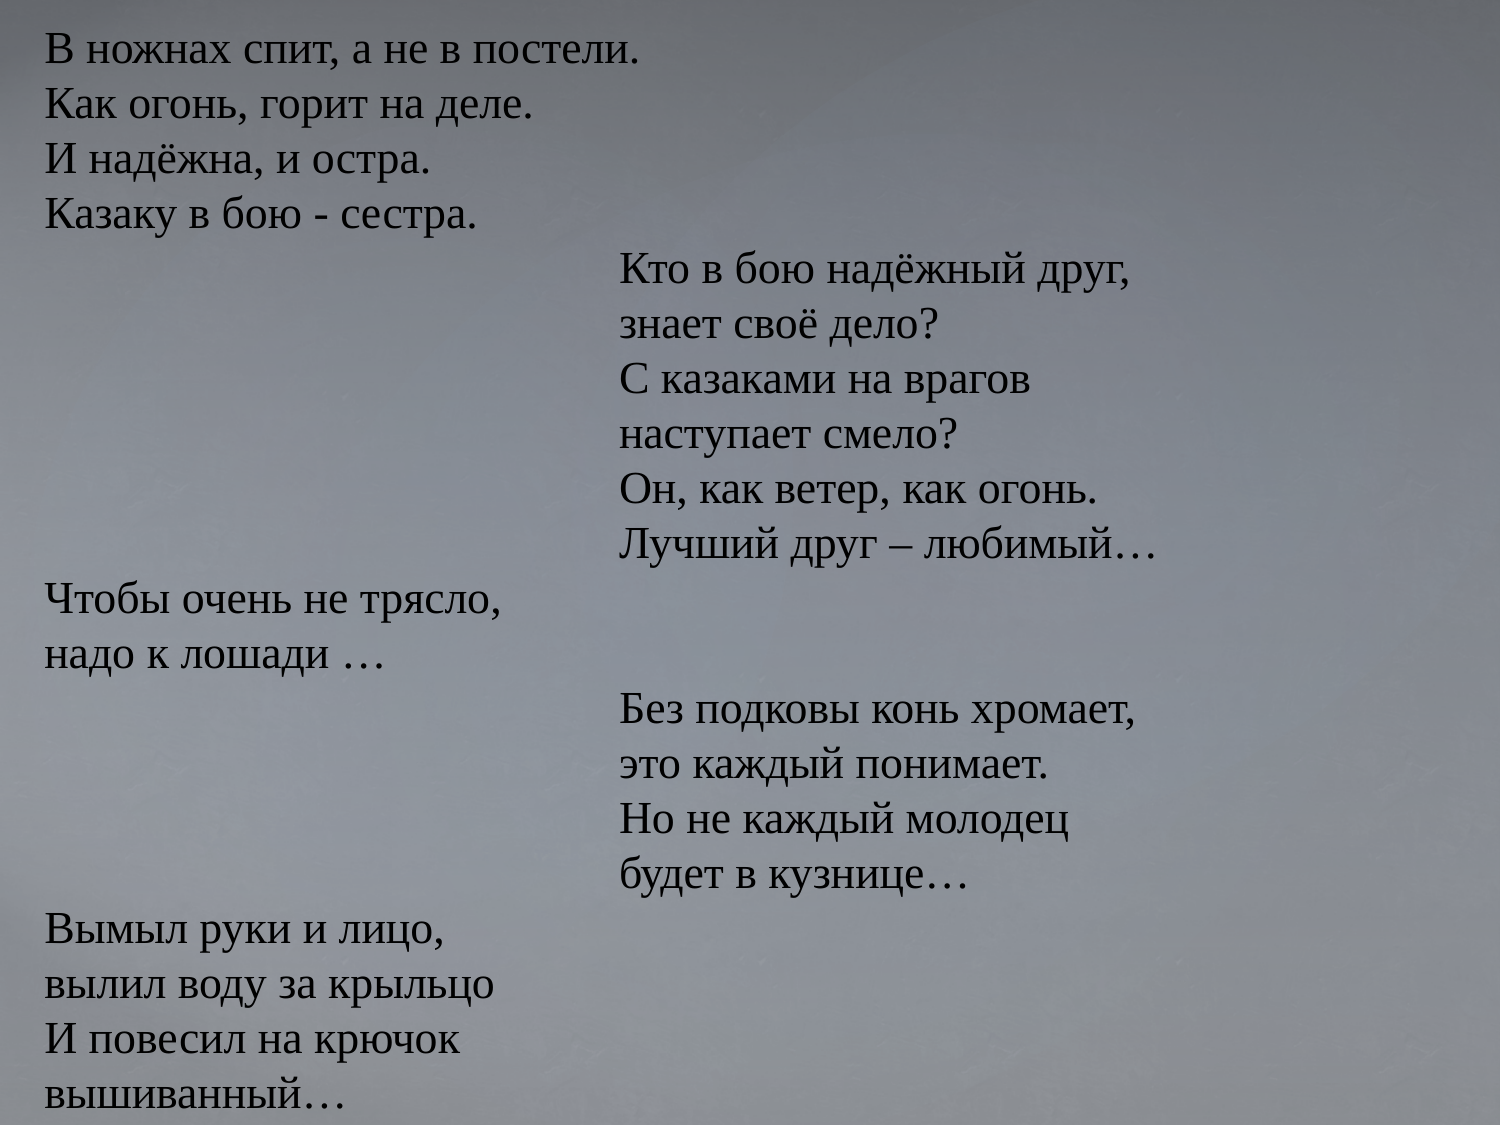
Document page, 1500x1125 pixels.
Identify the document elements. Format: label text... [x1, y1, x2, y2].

title В ножнах спит, а не в постели. Как огонь, горит на деле. И надёжна, и остра. Казаку в бою - сестра. Кто в бою надёжный друг, знает своё дело? С казаками на врагов наступает смело? Он, как ветер, как огонь. Лучший друг – любимый… Чтобы очень не трясло, надо к лошади … Без подковы конь хромает, это каждый понимает. Но не каждый молодец будет в кузнице… Вымыл руки и лицо, вылил воду за крыльцо И повесил на крючок вышиванный… [29, 19, 1447, 1125]
